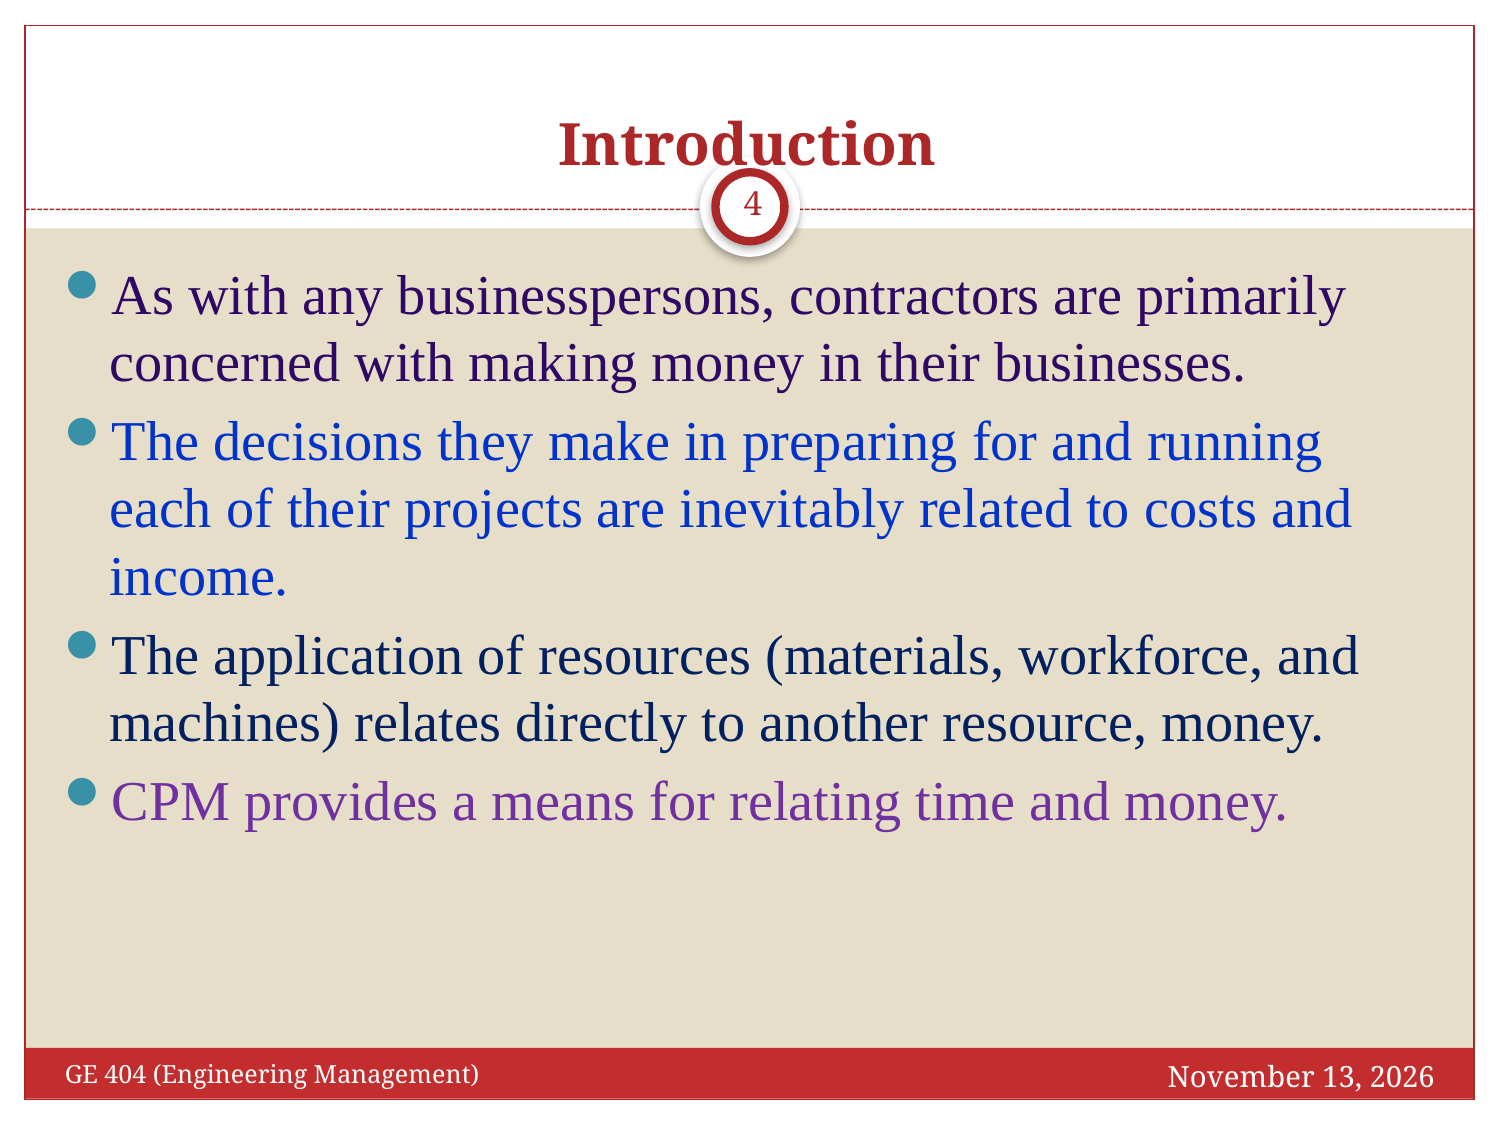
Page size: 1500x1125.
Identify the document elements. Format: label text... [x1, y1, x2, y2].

list As with any businesspersons, contractors are primarily concerned with making money in their businesses. The decisions they make in preparing for and running each of their projects are inevitably related to costs and income. The application of resources (materials, workforce, and machines) relates directly to another resource, money. CPM provides a means for relating time and money. [49, 250, 1445, 1001]
title Introduction [47, 60, 1448, 185]
slide_number 4 [715, 168, 791, 241]
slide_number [950, 1050, 1450, 1111]
footer GE 404 (Engineering Management) [50, 1051, 638, 1112]
